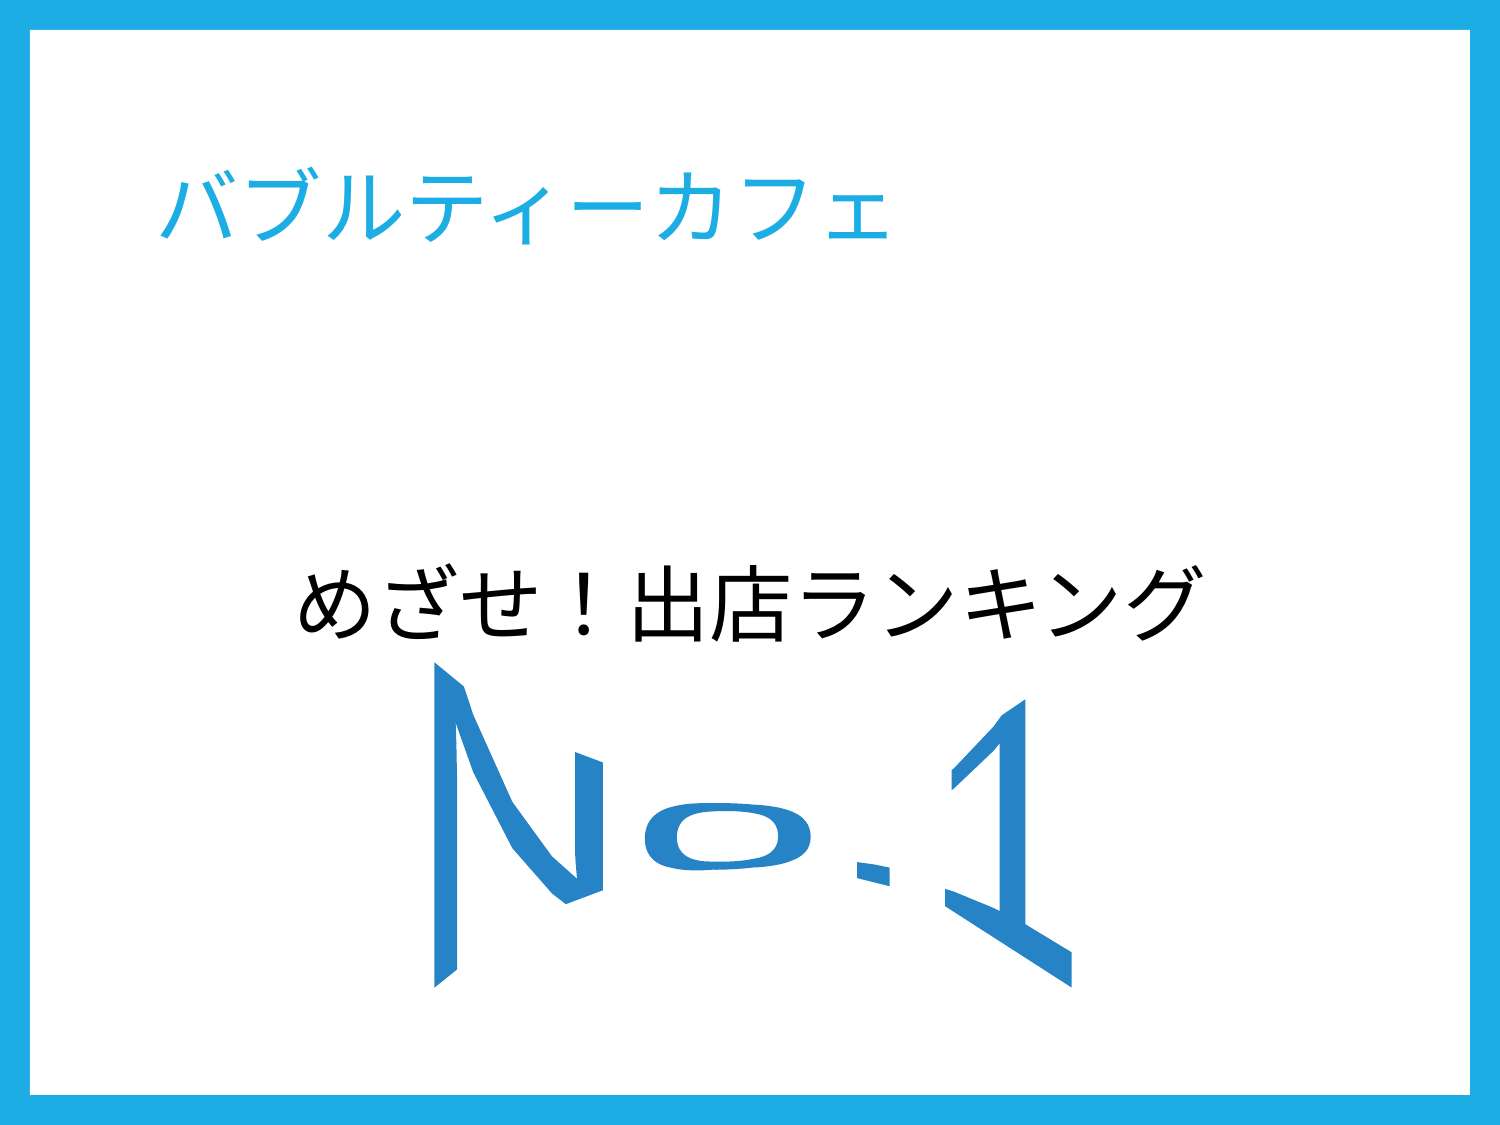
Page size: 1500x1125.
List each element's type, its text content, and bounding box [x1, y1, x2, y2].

text_box めざせ！出店ランキング [278, 544, 1222, 660]
title バブルティーカフェ [140, 99, 1356, 323]
